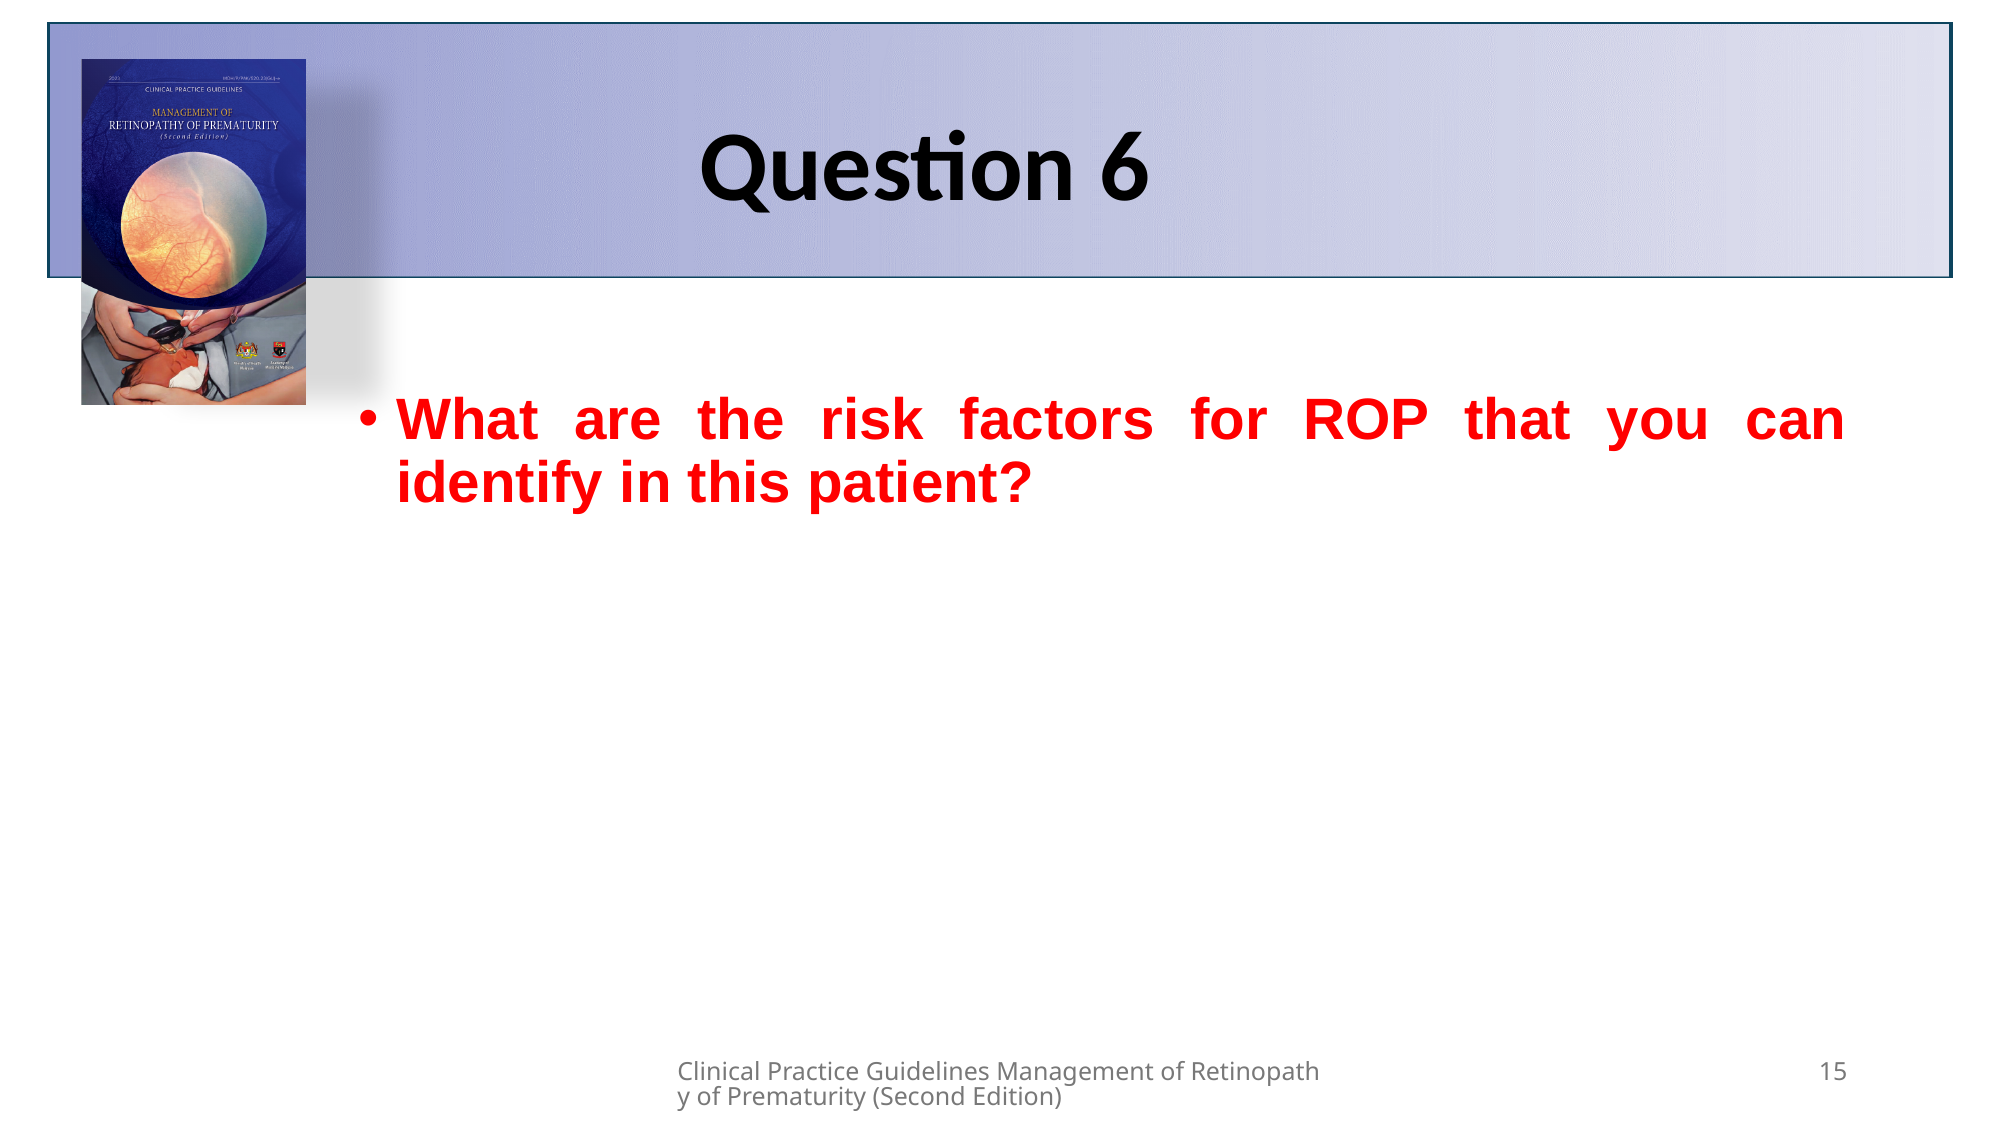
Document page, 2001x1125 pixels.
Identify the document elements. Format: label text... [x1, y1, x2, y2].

list What are the risk factors for ROP that you can identify in this patient? [343, 381, 1863, 938]
picture [47, 21, 1953, 405]
footer Clinical Practice Guidelines Management of Retinopathy of Prematurity (Second Edition) [662, 1042, 1338, 1103]
slide_number 15 [1412, 1042, 1863, 1103]
